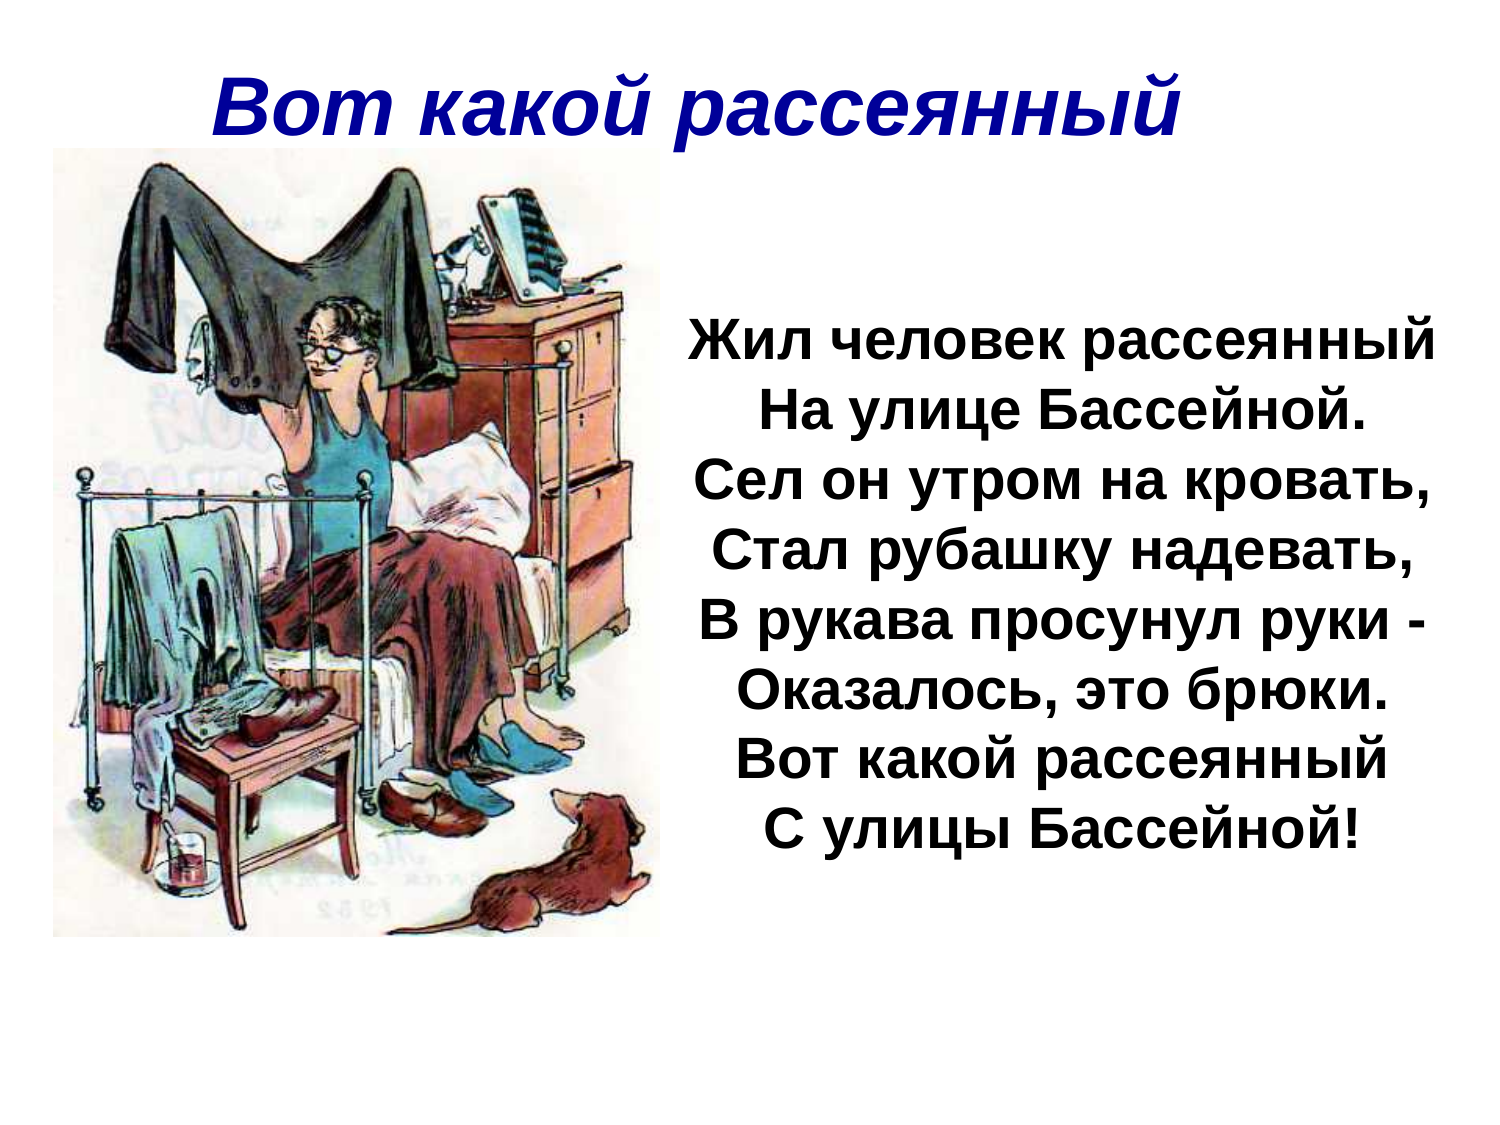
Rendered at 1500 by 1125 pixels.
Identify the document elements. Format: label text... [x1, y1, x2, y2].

text_box Жил человек рассеянный На улице Бассейной. Сел он утром на кровать, Стал рубашку надевать, В рукава просунул руки - Оказалось, это брюки. Вот какой рассеянный С улицы Бассейной! [690, 184, 1436, 1047]
picture [52, 148, 660, 937]
text_box Вот какой рассеянный [183, 42, 1211, 161]
